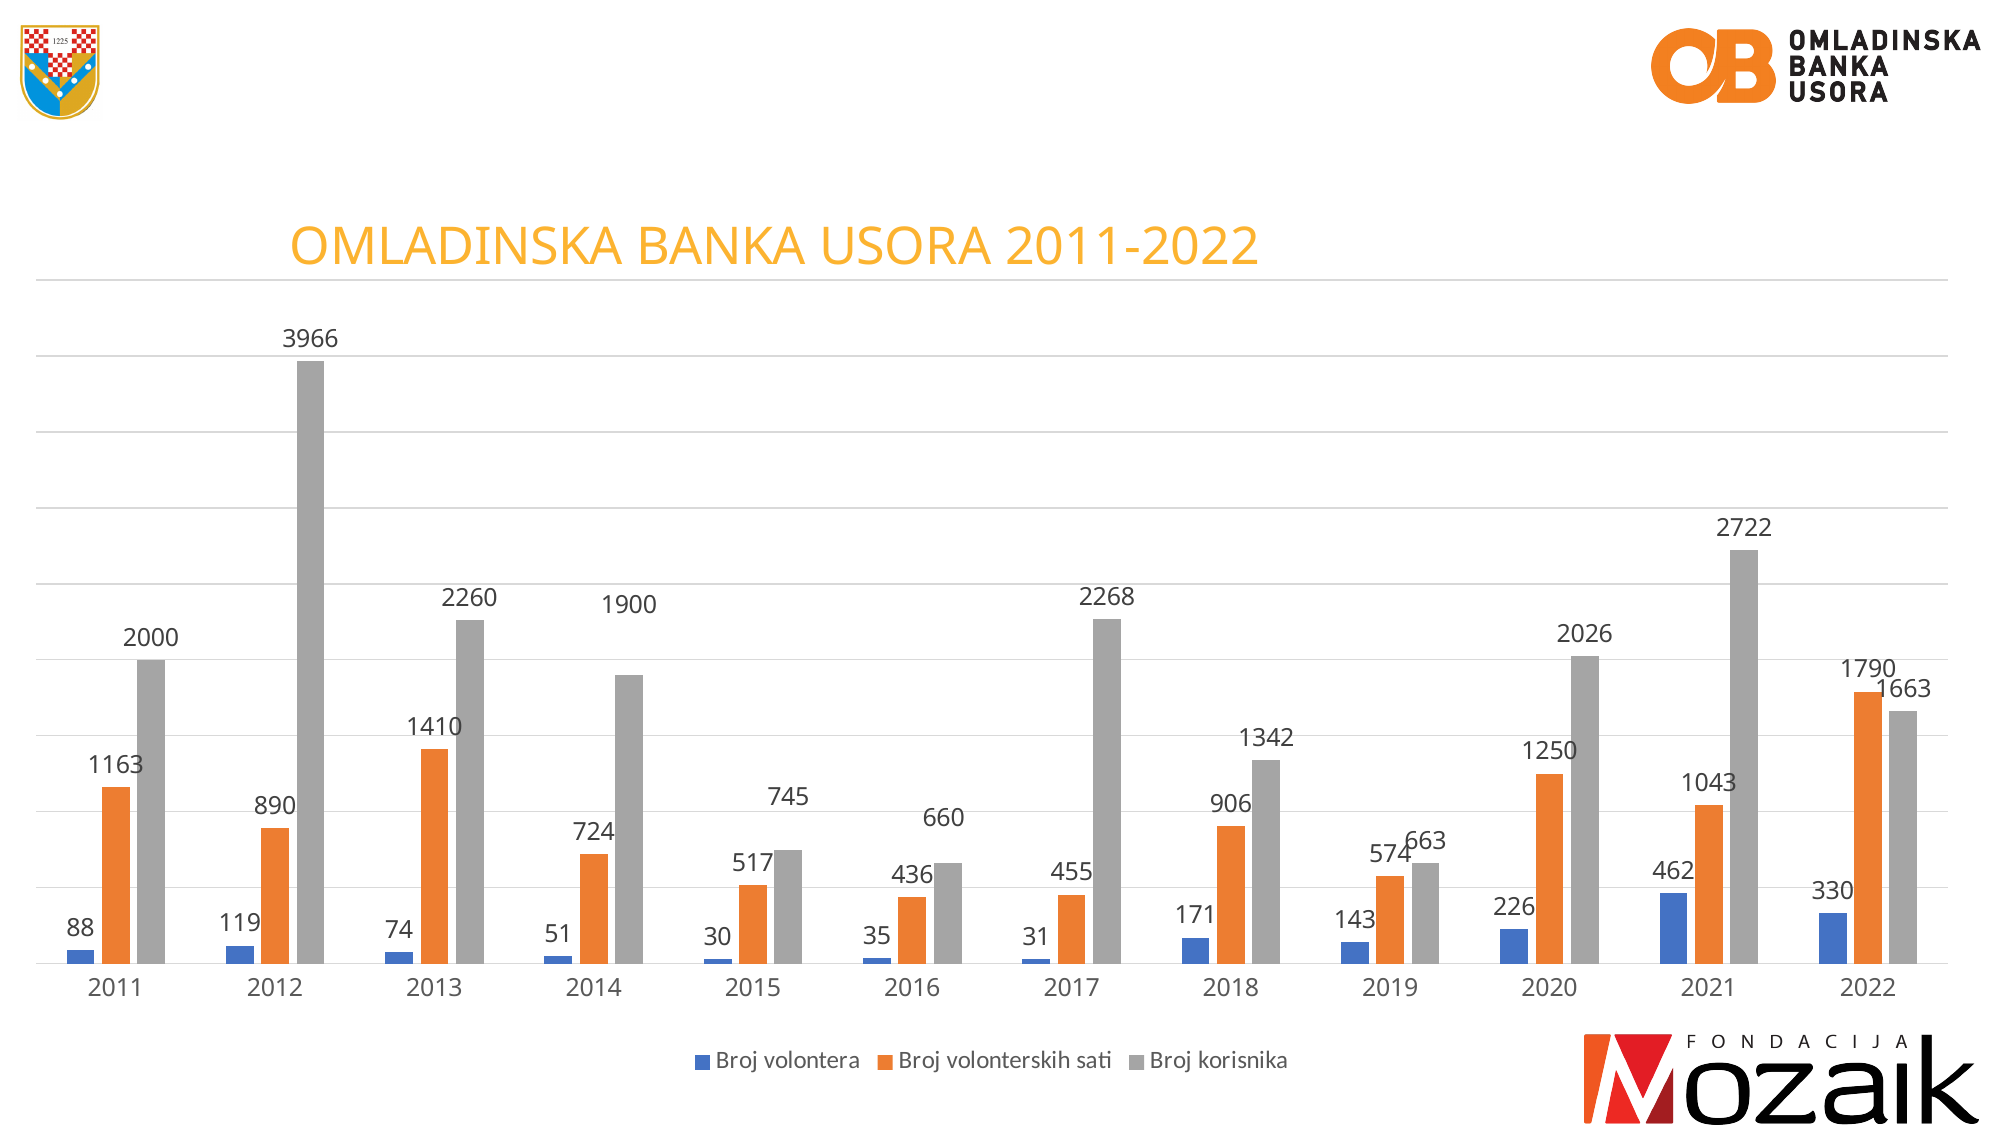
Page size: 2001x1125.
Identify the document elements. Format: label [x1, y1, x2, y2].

picture [17, 24, 103, 121]
picture [1651, 28, 1981, 104]
picture [1584, 1026, 1979, 1125]
chart [34, 189, 1950, 1081]
